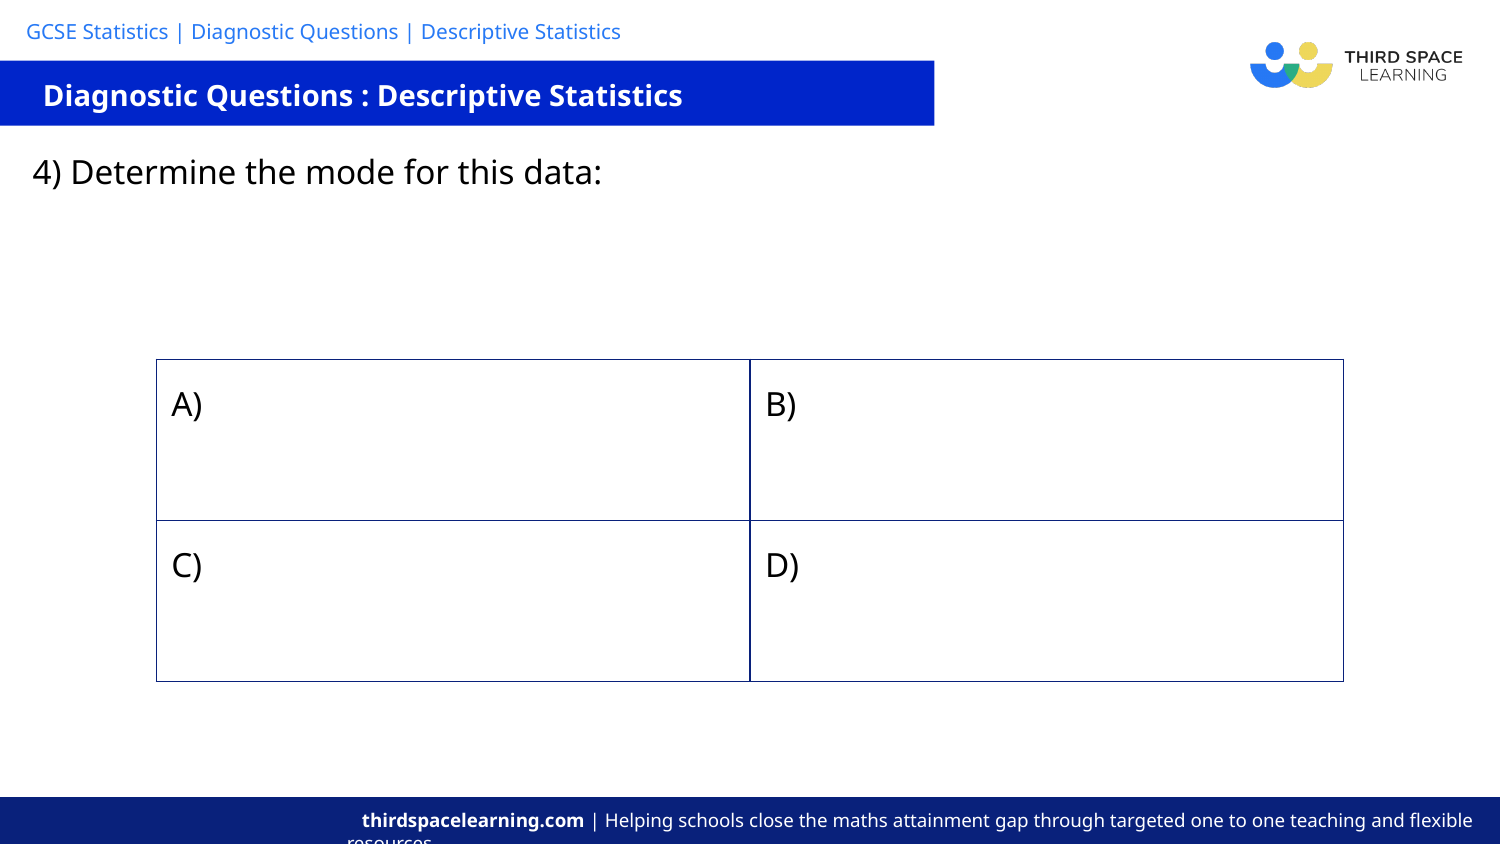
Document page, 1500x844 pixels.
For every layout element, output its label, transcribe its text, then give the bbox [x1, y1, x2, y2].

text_box Diagnostic Questions : Descriptive Statistics [27, 61, 880, 127]
picture [1250, 33, 1465, 99]
